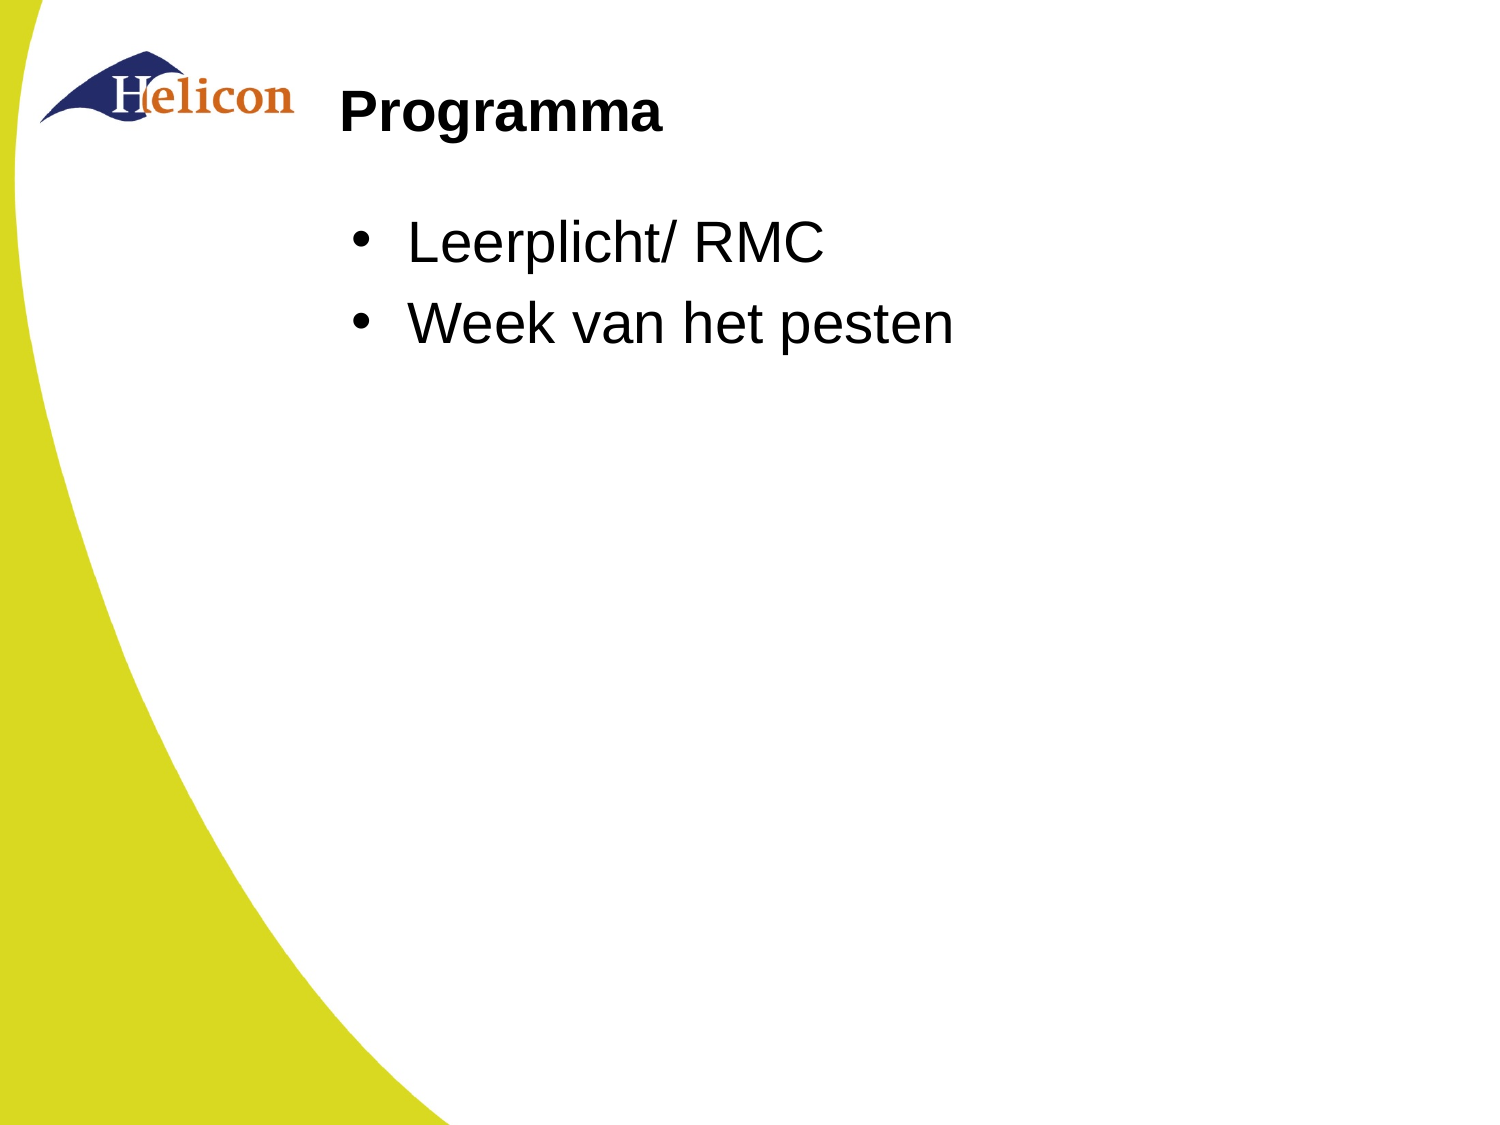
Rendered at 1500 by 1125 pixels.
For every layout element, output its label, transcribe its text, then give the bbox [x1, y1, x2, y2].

title Programma [324, 54, 1415, 161]
list Leerplicht/ RMC Week van het pesten [336, 196, 1425, 1005]
picture [0, 0, 1500, 1125]
